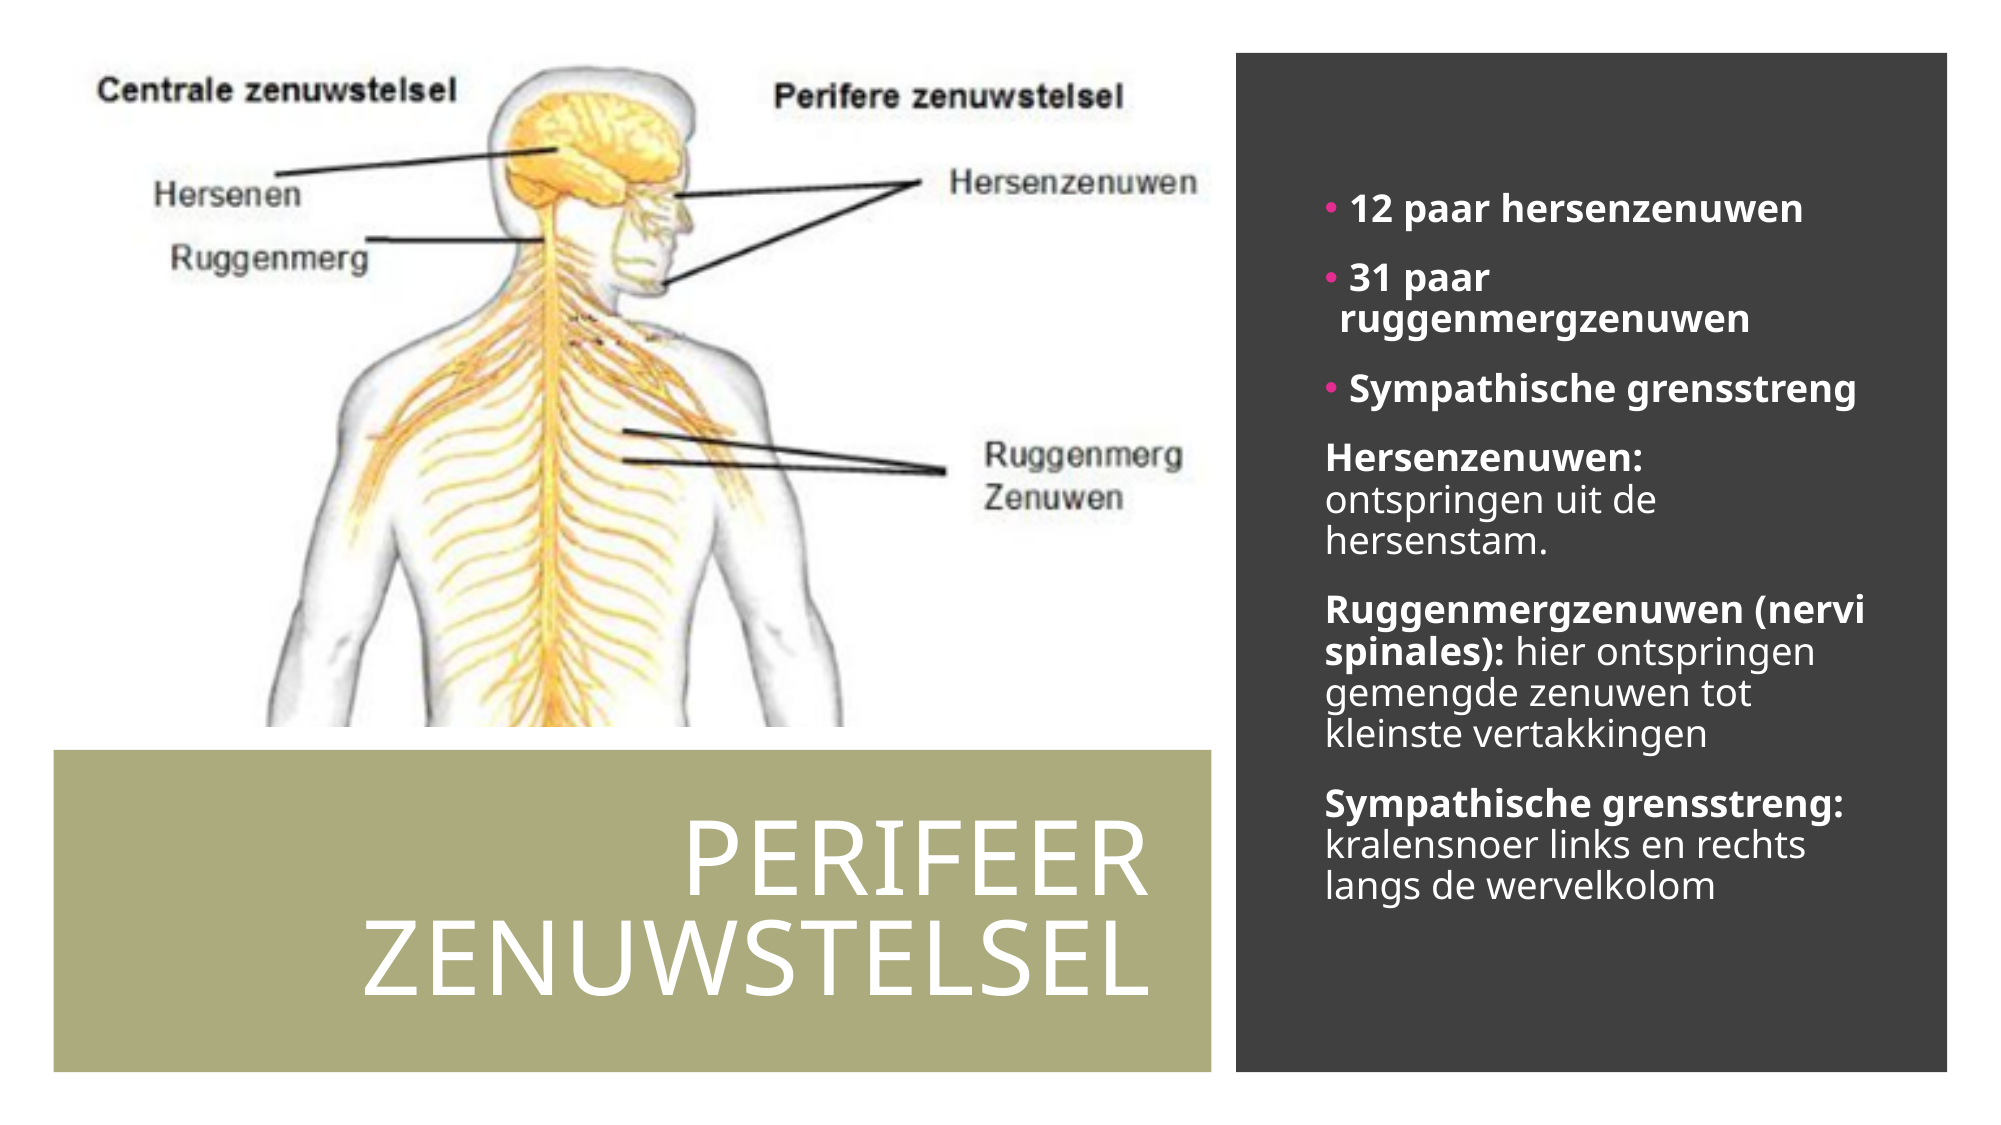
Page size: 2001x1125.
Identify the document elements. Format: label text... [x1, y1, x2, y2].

title Perifeer zenuwstelsel [85, 782, 1168, 1049]
text_box [1234, 51, 1949, 1074]
picture [53, 52, 1212, 727]
list 12 paar hersenzenuwen 31 paar ruggenmergzenuwen Sympathische grensstreng Hersenzenuwen: ontspringen uit de hersenstam. Ruggenmergzenuwen (nervi spinales): hier ontspringen gemengde zenuwen tot kleinste vertakkingen Sympathische grensstreng: kralensnoer links en rechts langs de wervelkolom [1317, 150, 1879, 947]
text_box [52, 748, 1214, 1074]
